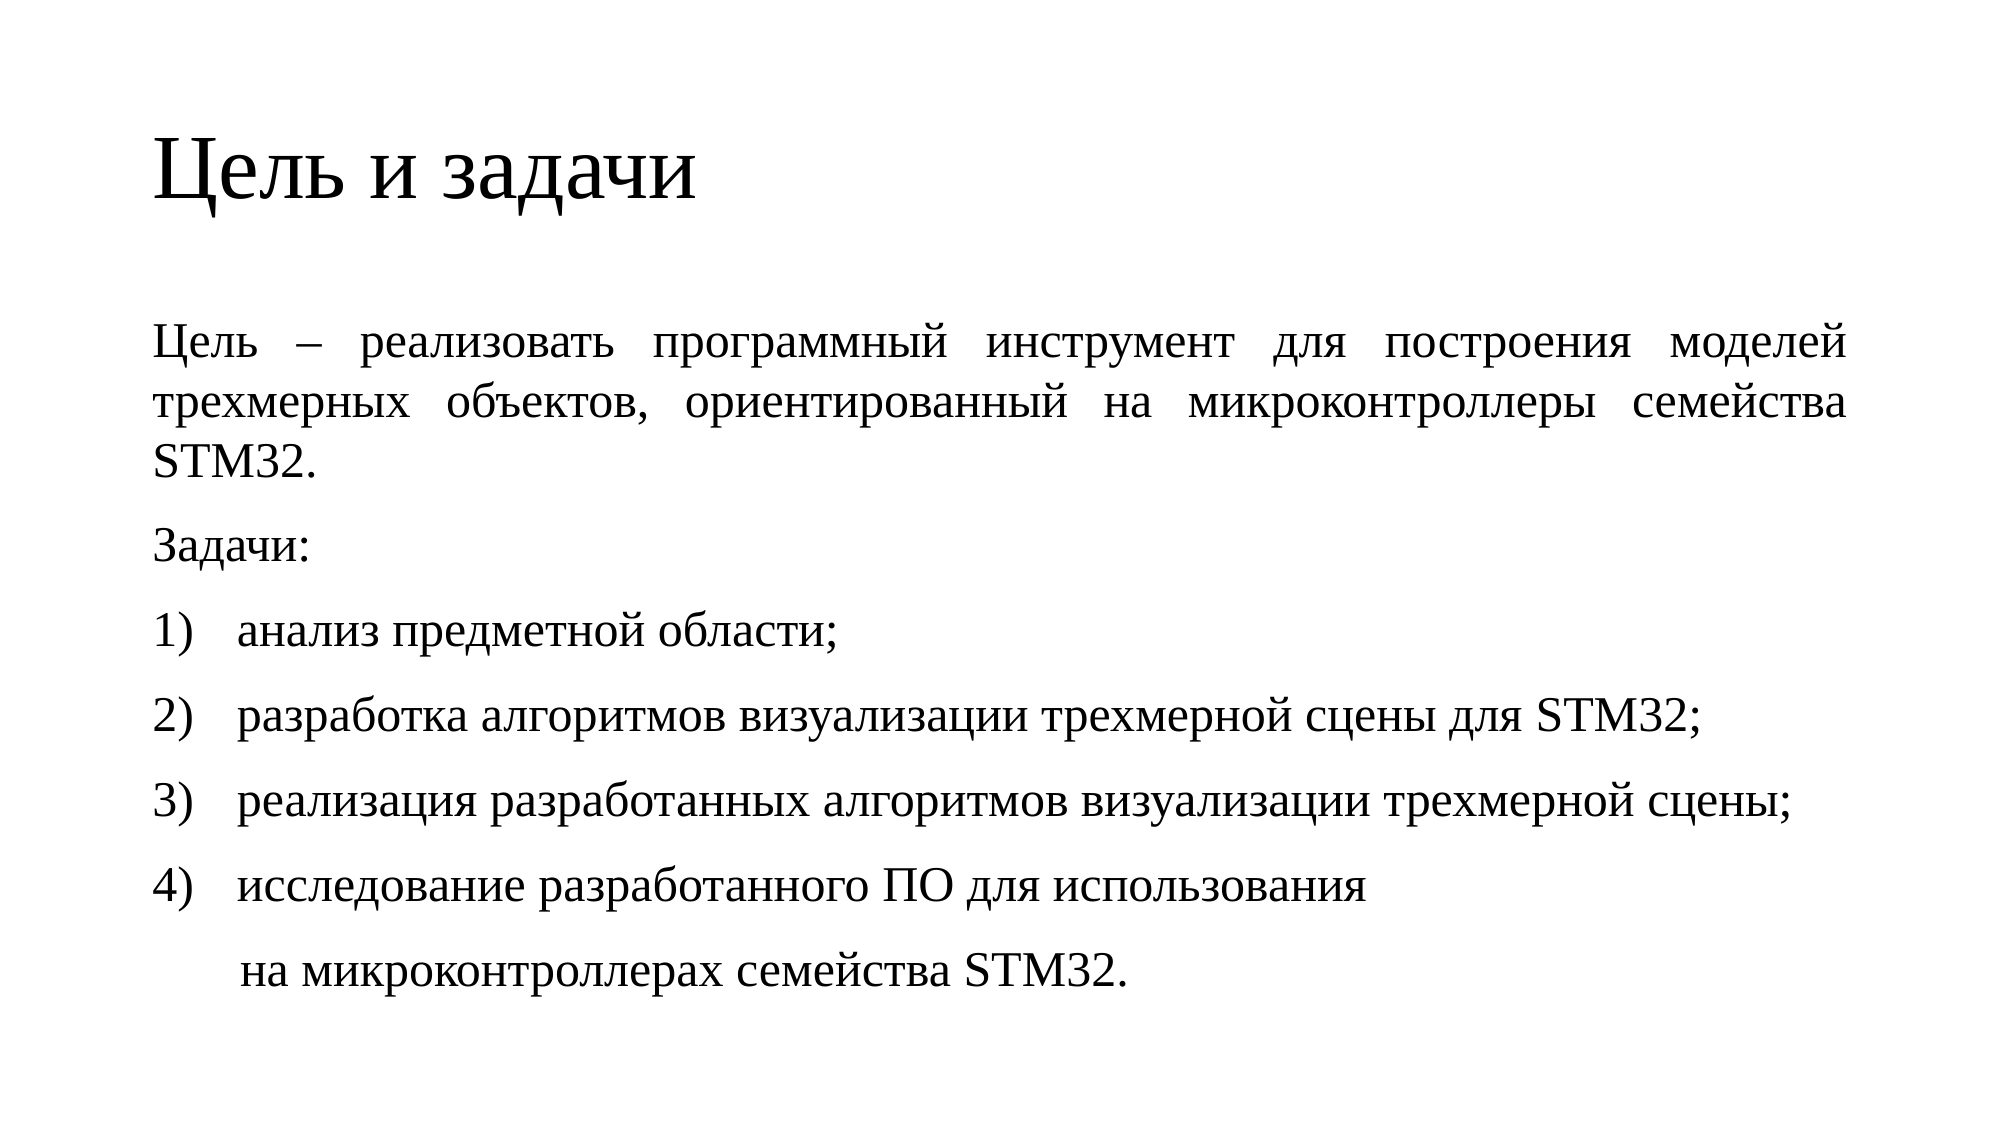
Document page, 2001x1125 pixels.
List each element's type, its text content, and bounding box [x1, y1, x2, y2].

title Цель и задачи [137, 59, 1863, 278]
list Цель – реализовать программный инструмент для построения моделей трехмерных объектов, ориентированный на микроконтроллеры семейства STM32. Задачи: анализ предметной области; разработка алгоритмов визуализации трехмерной сцены для STM32; реализация разработанных алгоритмов визуализации трехмерной сцены; исследование разработанного ПО для использования на микроконтроллерах семейства STM32. [137, 299, 1863, 1014]
